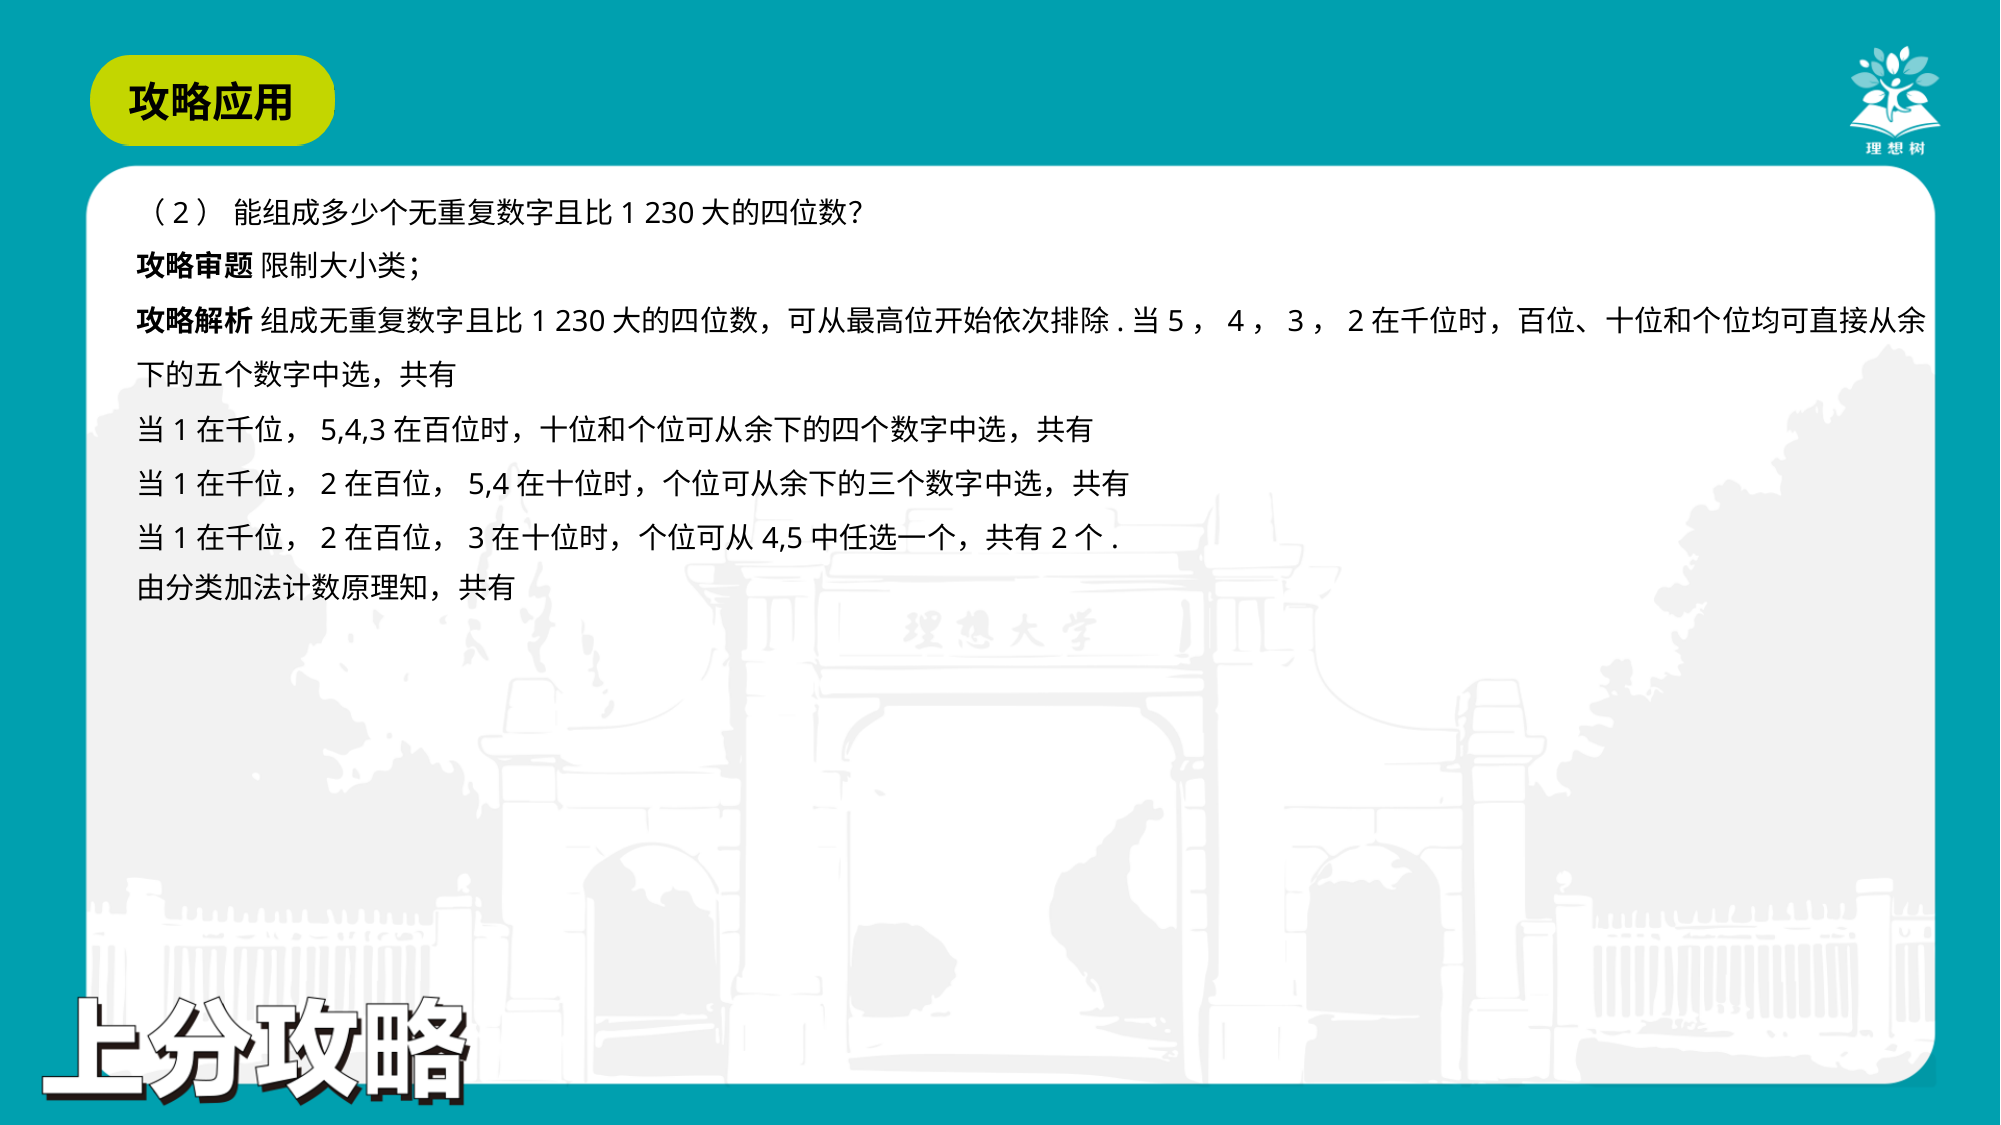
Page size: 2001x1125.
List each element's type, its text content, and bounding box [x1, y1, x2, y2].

picture [0, 0, 2000, 1125]
text_box 攻略审题 限制大小类； [136, 230, 1865, 277]
text_box （2） 能组成多少个无重复数字且比1 230大的四位数？ [136, 177, 1865, 224]
